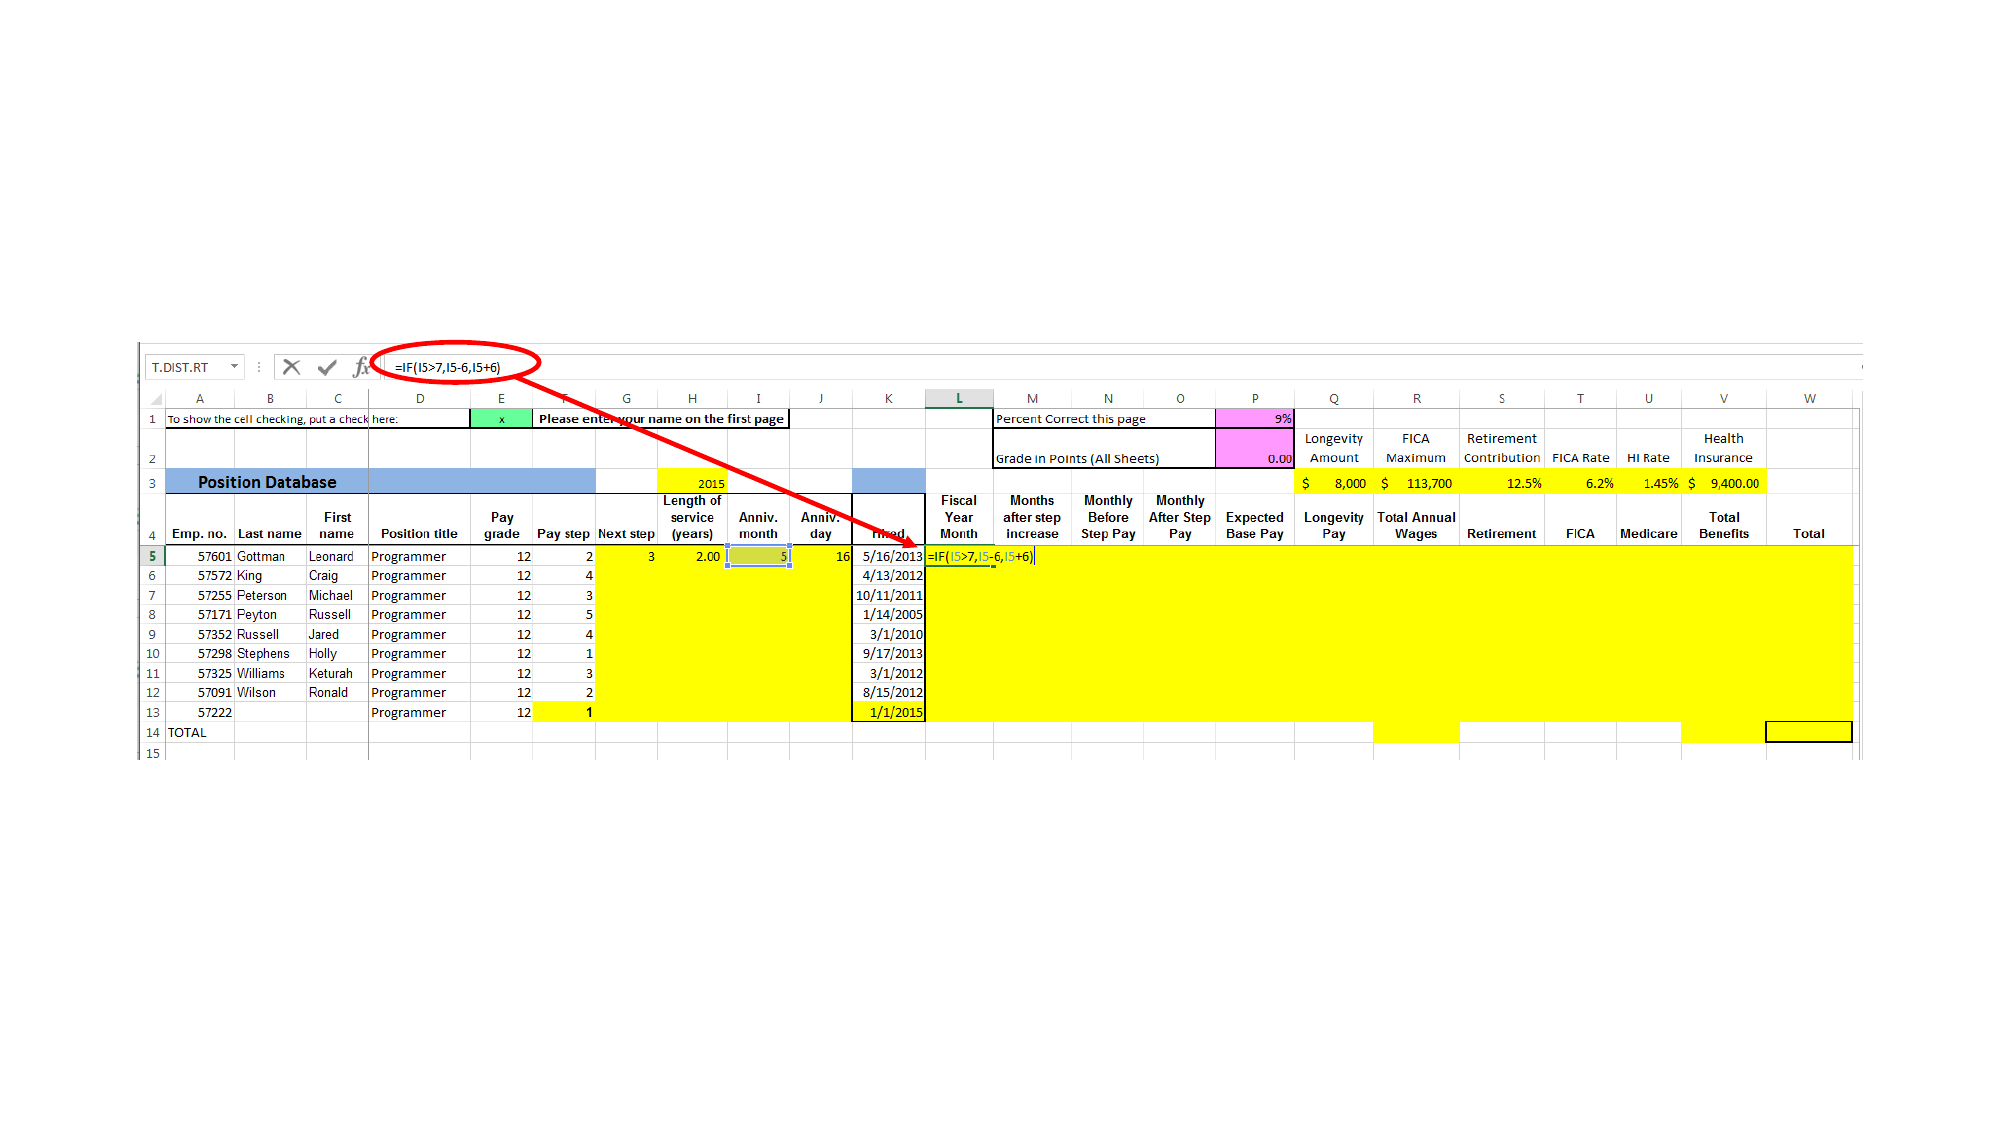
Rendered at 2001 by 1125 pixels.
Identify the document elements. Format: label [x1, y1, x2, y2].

text_box [514, 376, 918, 548]
list [137, 342, 1863, 760]
